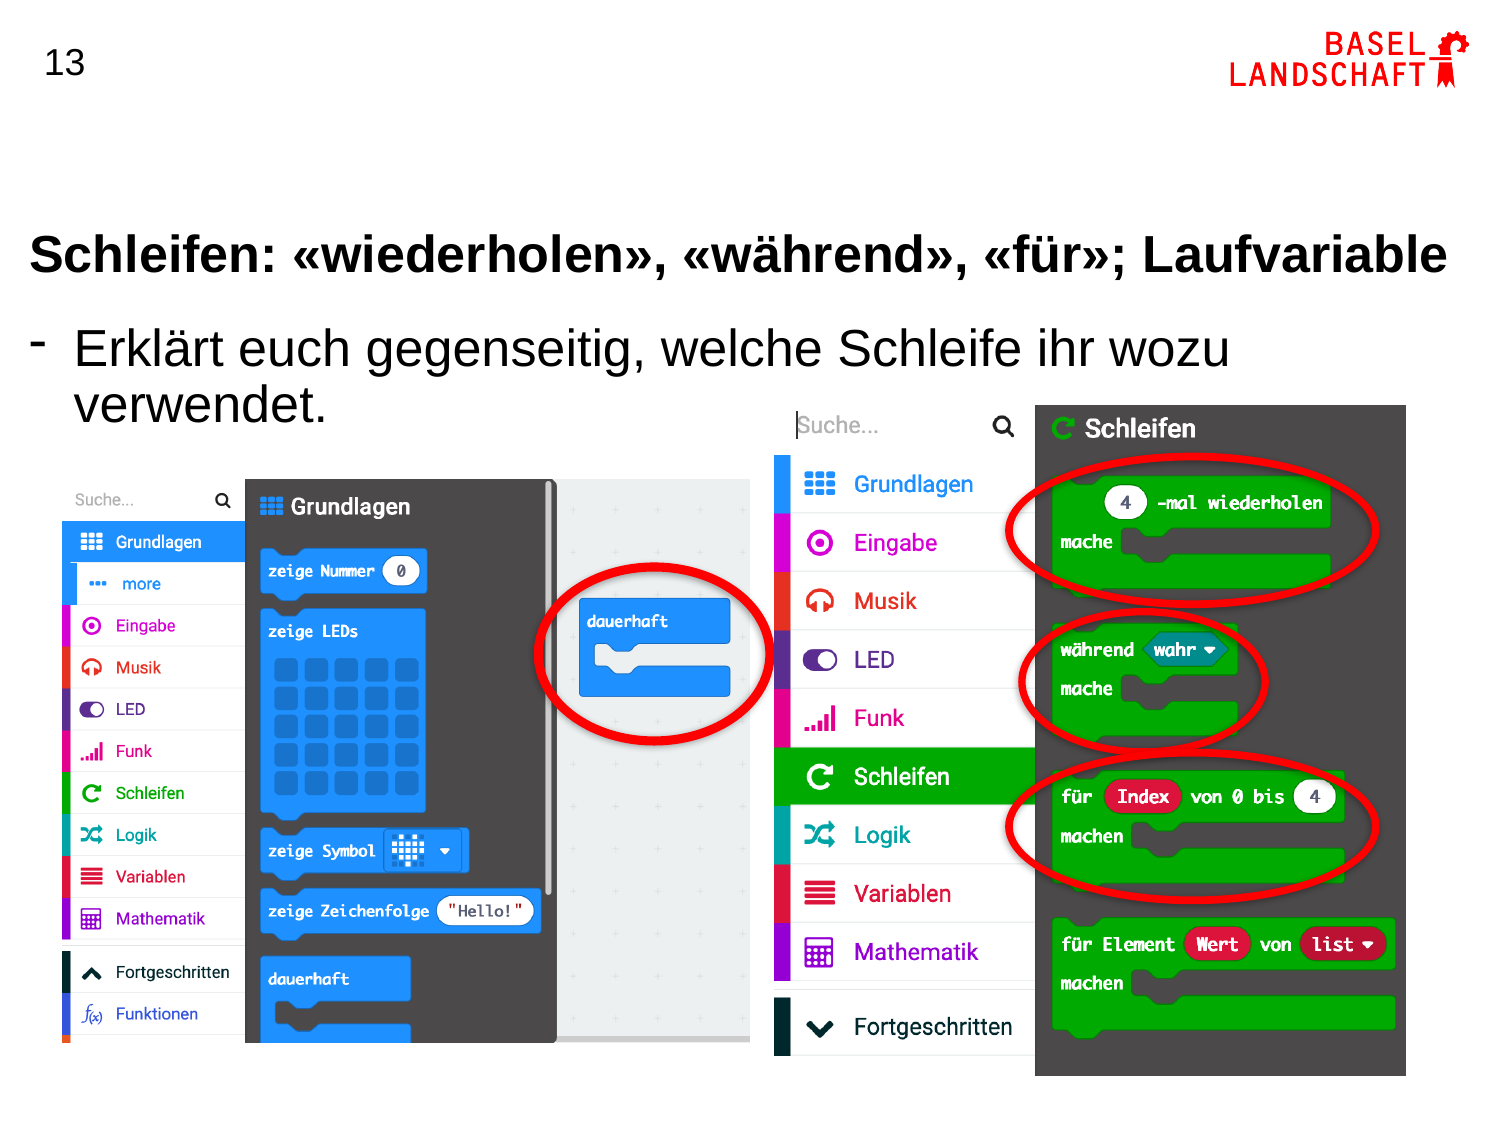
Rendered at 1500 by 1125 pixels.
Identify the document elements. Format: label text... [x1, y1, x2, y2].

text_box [774, 405, 1406, 1077]
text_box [62, 479, 769, 1043]
title Schleifen: «wiederholen», «während», «für»; Laufvariable [29, 159, 1471, 281]
slide_number 13 [29, 30, 164, 91]
list Erklärt euch gegenseitig, welche Schleife ihr wozu verwendet. [29, 321, 1471, 1096]
picture [819, 31, 1469, 159]
